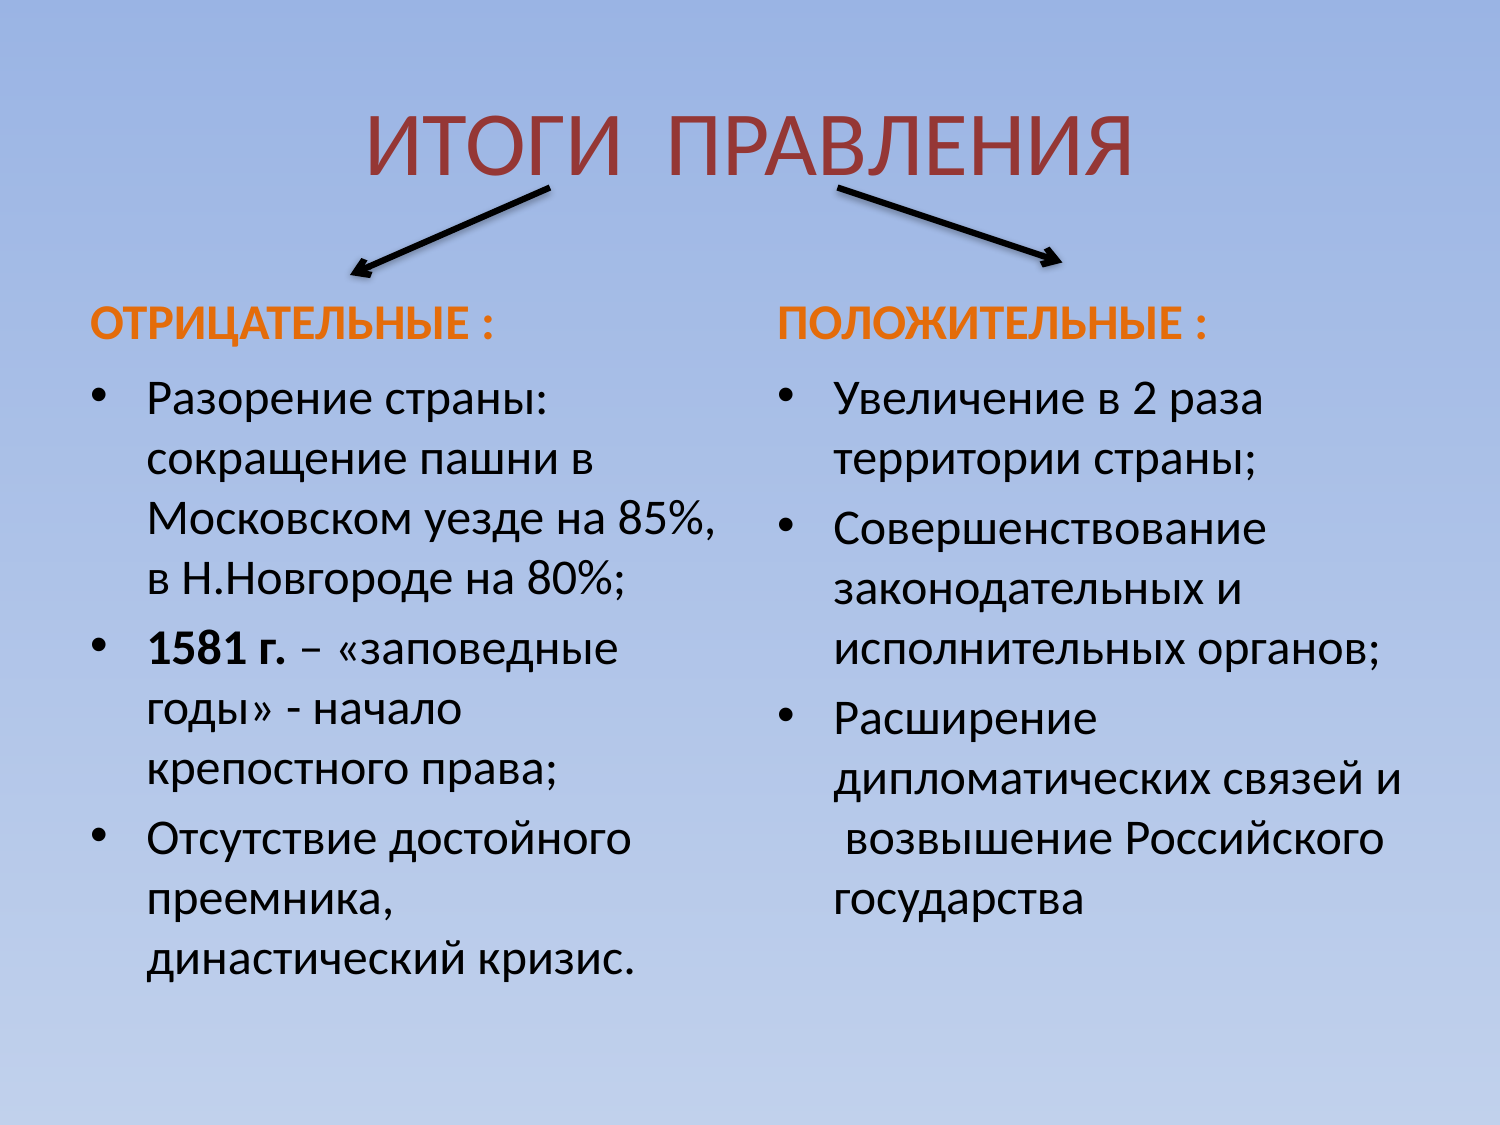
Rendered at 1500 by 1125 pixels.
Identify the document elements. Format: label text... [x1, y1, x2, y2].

list Разорение страны: сокращение пашни в Московском уезде на 85%, в Н.Новгороде на 80%; 1581 г. – «заповедные годы» - начало крепостного права; Отсутствие достойного преемника, династический кризис. [75, 356, 738, 1005]
title ИТОГИ ПРАВЛЕНИЯ [75, 45, 1425, 233]
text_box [349, 187, 551, 276]
list Увеличение в 2 раза территории страны; Совершенствование законодательных и исполнительных органов; Расширение дипломатических связей и возвышение Российского государства [761, 356, 1425, 1005]
list ПОЛОЖИТЕЛЬНЫЕ : [761, 251, 1425, 356]
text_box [837, 187, 1063, 263]
list ОТРИЦАТЕЛЬНЫЕ : [75, 251, 738, 356]
